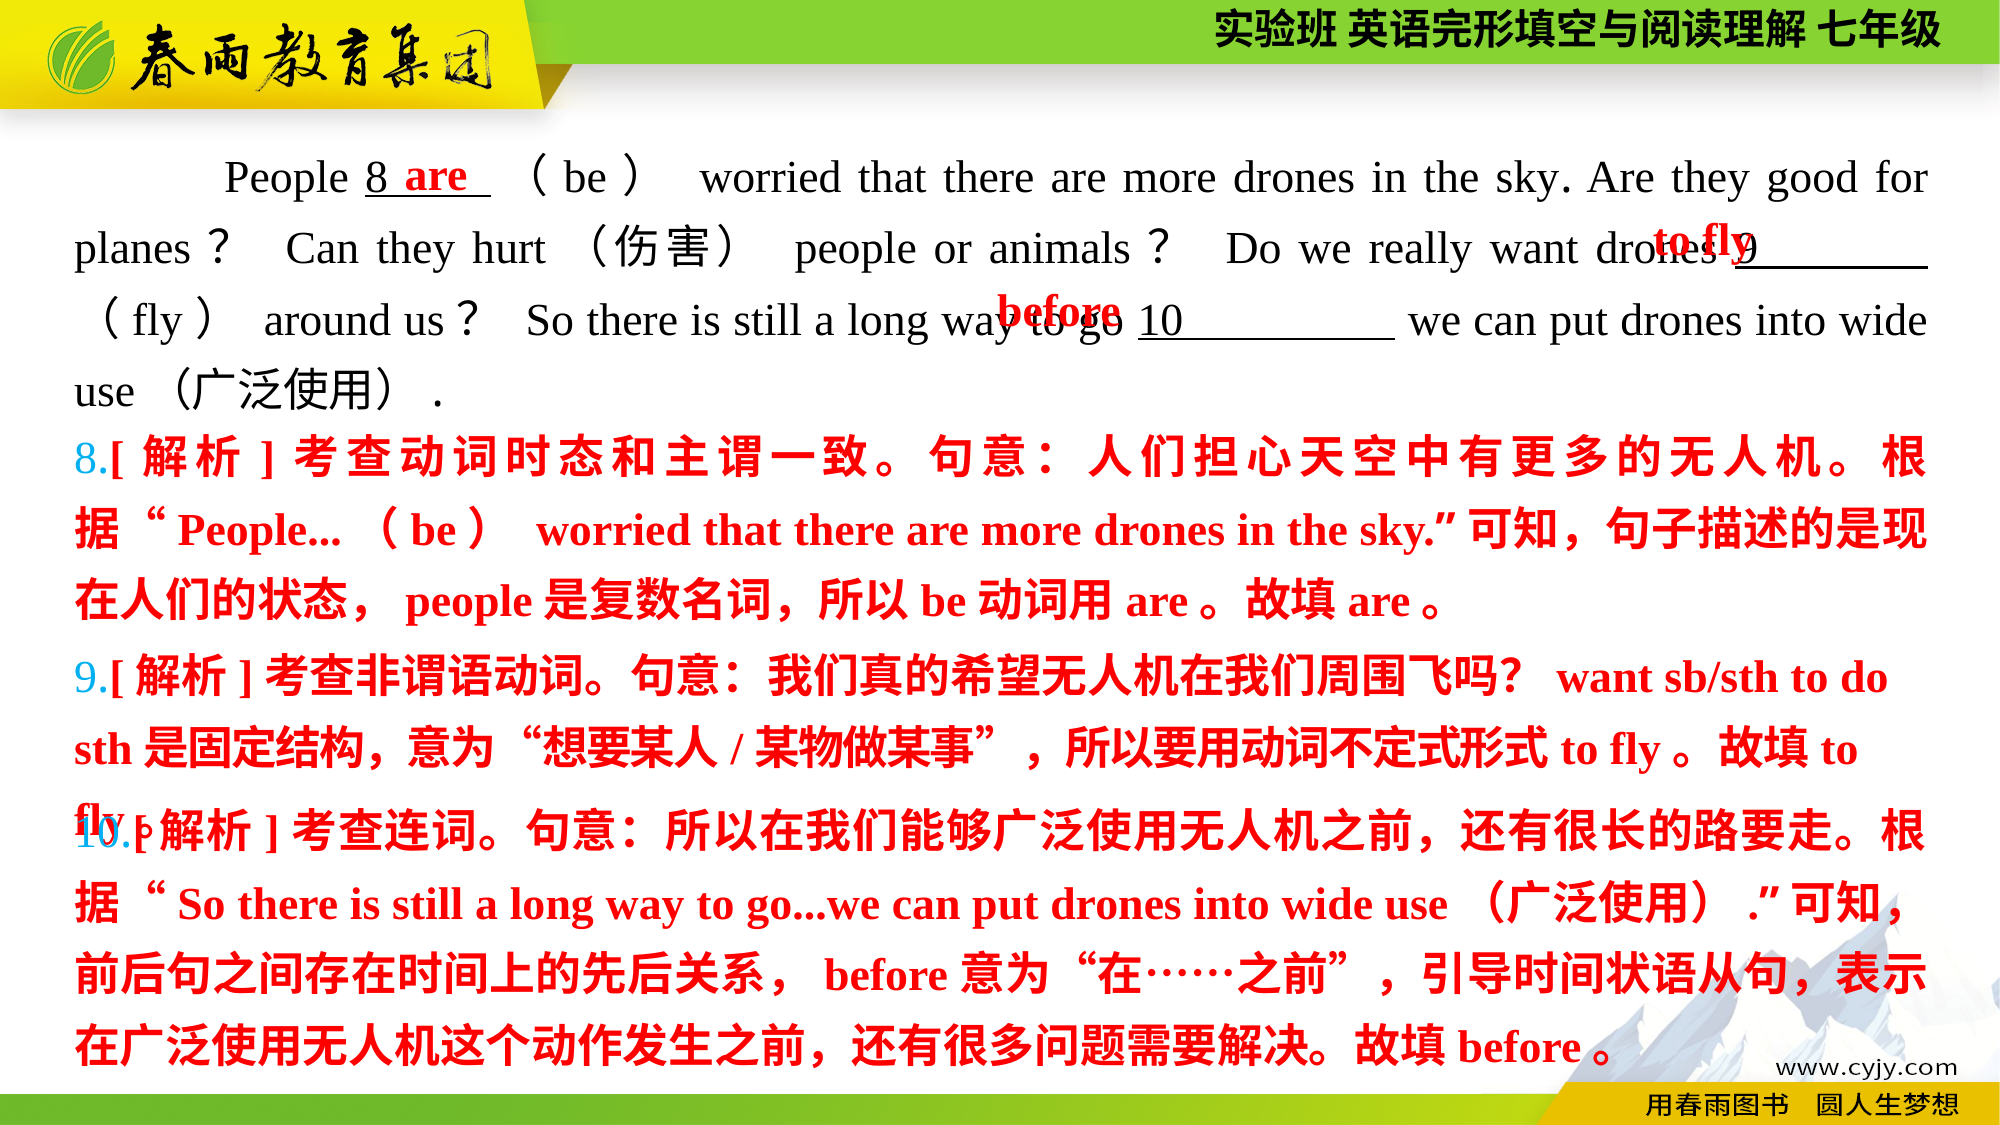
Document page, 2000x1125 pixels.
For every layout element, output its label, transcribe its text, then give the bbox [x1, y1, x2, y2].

list People 8 （be） worried that there are more drones in the sky. Are they good for planes？ Can they hurt（伤害） people or animals？ Do we really want drones 9 （fly） around us？ So there is still a long way to go 10 we can put drones into wide use（广泛使用）. [59, 122, 1944, 404]
text_box before [982, 256, 1136, 343]
text_box 9.[解析]考查非谓语动词。句意：我们真的希望无人机在我们周围飞吗？want sb/sth to do sth是固定结构，意为“想要某人/某物做某事”，所以要用动词不定式形式to fly。故填to fly。 [59, 623, 1944, 778]
text_box 10.[解析]考查连词。句意：所以在我们能够广泛使用无人机之前，还有很长的路要走。根据“So there is still a long way to go...we can put drones into wide use（广泛使用）.”可知，前后句之间存在时间上的先后关系，before意为“在……之前”，引导时间状语从句，表示在广泛使用无人机这个动作发生之前，还有很多问题需要解决。故填before。 [59, 778, 1944, 1079]
text_box are [378, 120, 483, 208]
text_box to fly [1626, 185, 1769, 272]
text_box 8.[解析]考查动词时态和主谓一致。句意：人们担心天空中有更多的无人机。根据“People...（be） worried that there are more drones in the sky.”可知，句子描述的是现在人们的状态，people是复数名词，所以be动词用are。故填are。 [59, 404, 1944, 623]
picture [0, 0, 2000, 1125]
